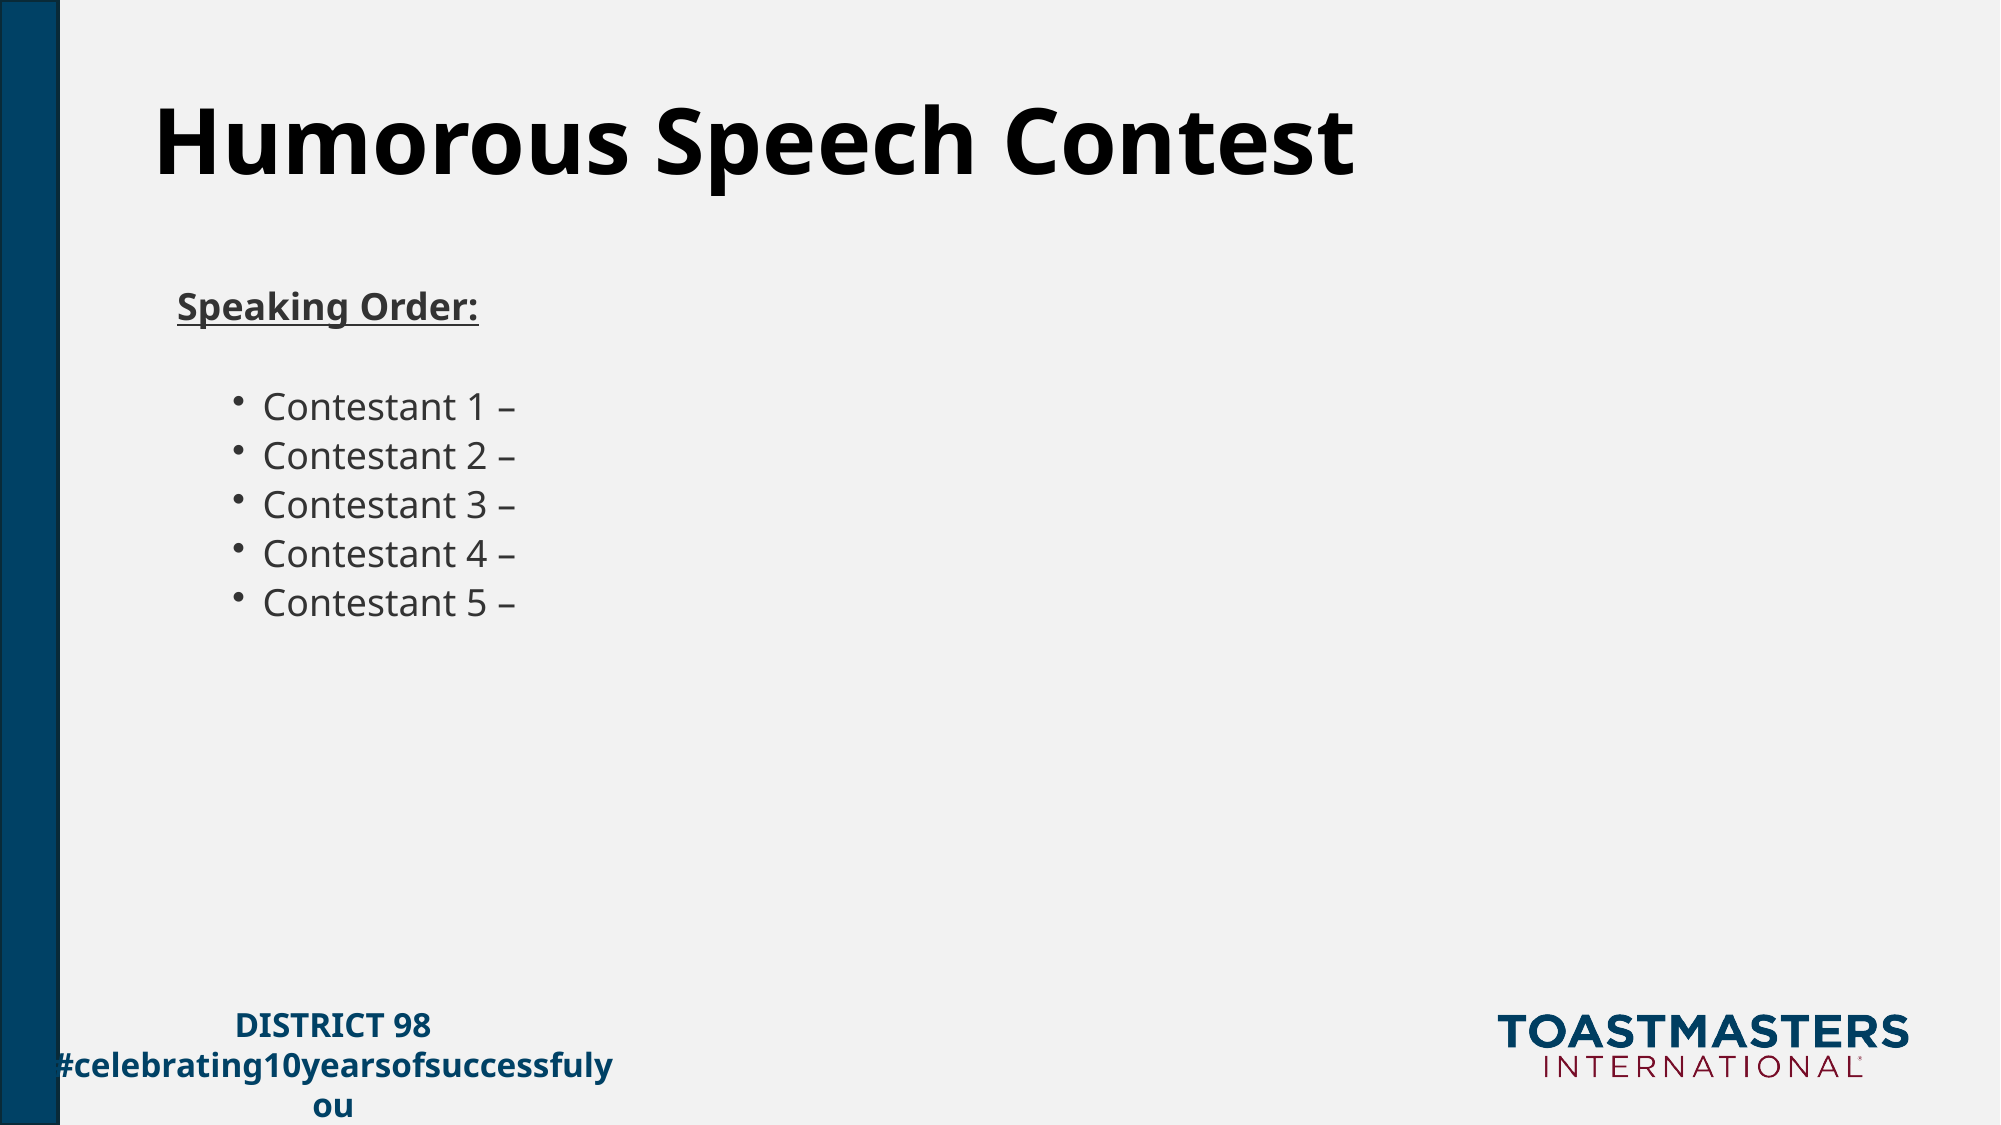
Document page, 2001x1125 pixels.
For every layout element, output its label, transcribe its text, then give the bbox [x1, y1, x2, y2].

picture [1383, 631, 2000, 1125]
text_box Speaking Order: Contestant 1 – Contestant 2 – Contestant 3 – Contestant 4 – Contestant 5 – [175, 268, 854, 625]
text_box DISTRICT 98 #celebrating10yearsofsuccessfulyou [28, 996, 638, 1125]
title Humorous Speech Contest [137, 59, 1944, 229]
text_box [0, 0, 60, 1125]
